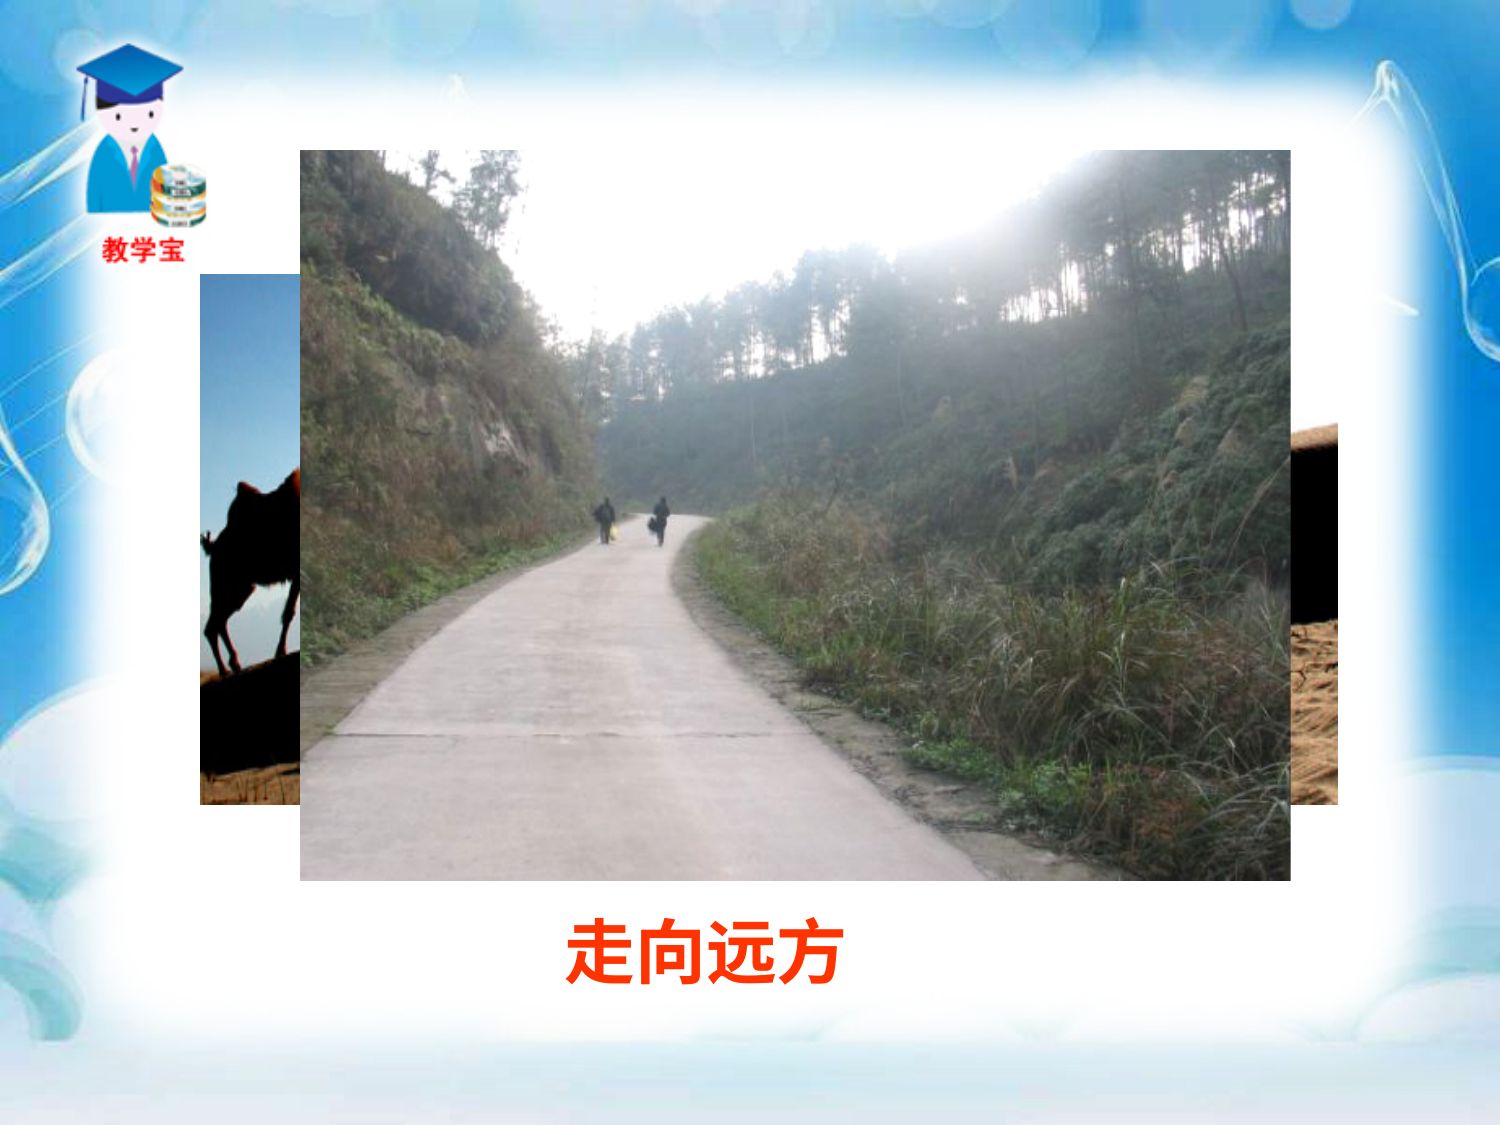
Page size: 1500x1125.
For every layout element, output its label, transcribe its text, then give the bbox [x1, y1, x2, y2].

picture [0, 0, 1500, 1125]
text_box 走向远方 [549, 899, 1038, 1000]
